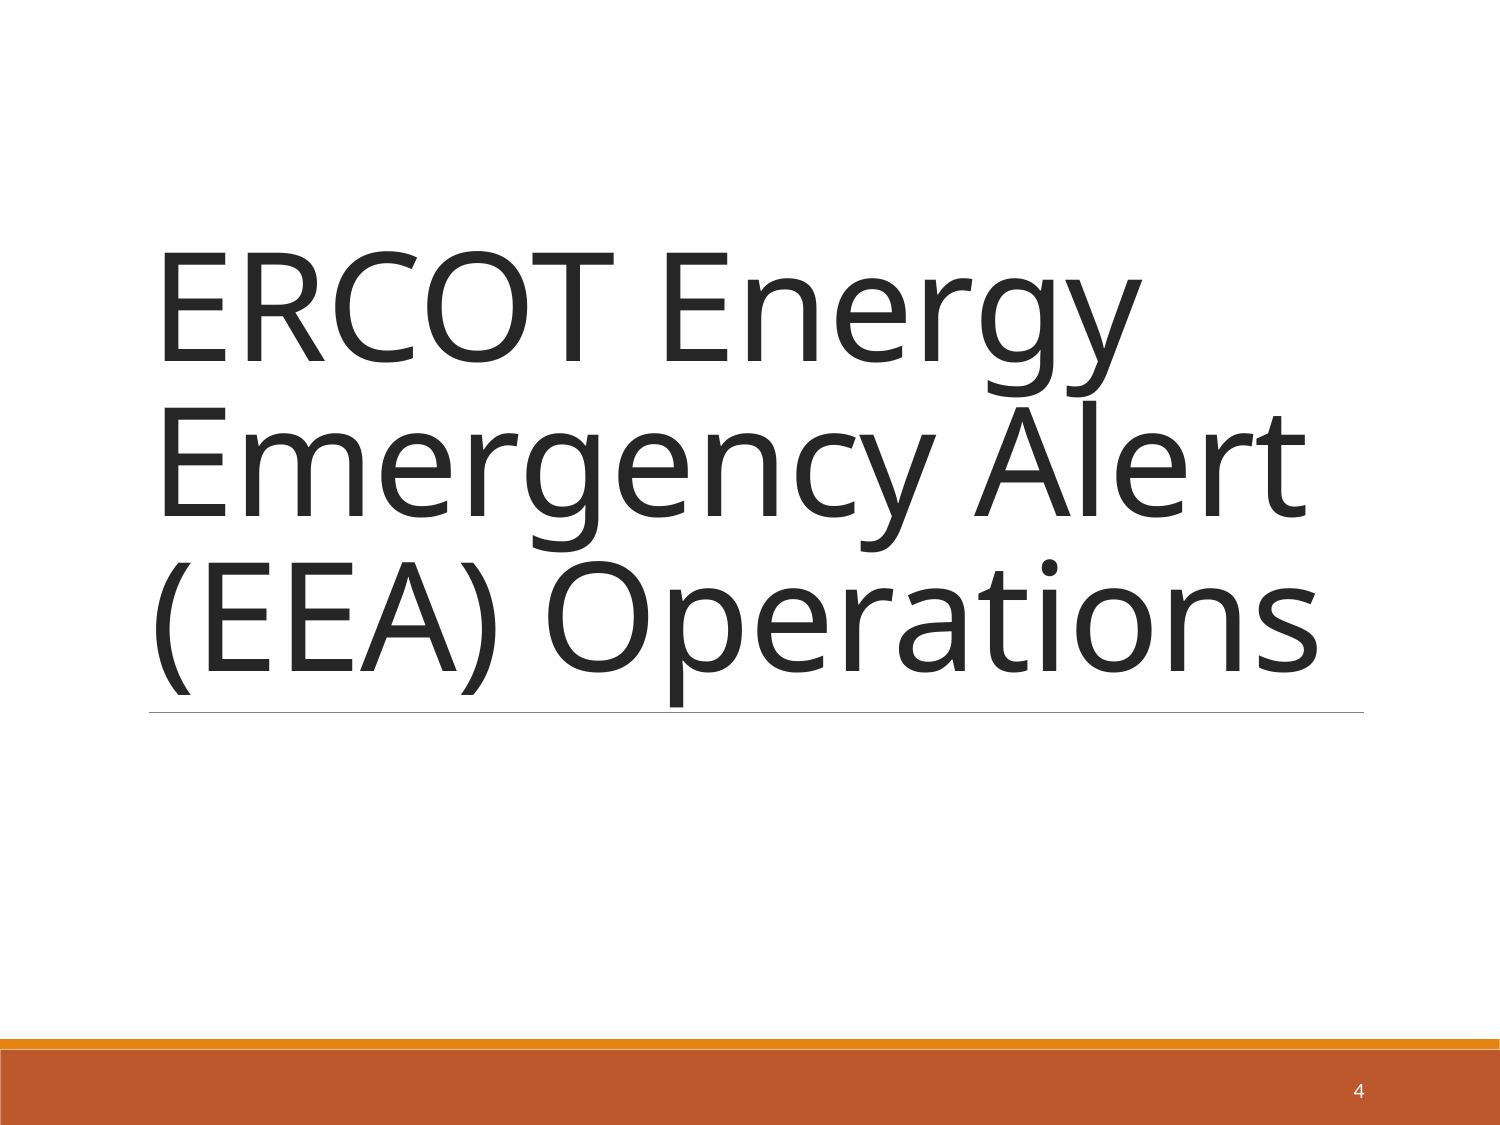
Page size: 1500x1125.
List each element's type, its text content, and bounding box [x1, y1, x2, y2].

slide_number 4 [1218, 1059, 1380, 1120]
title ERCOT Energy Emergency Alert (EEA) Operations [135, 124, 1373, 710]
